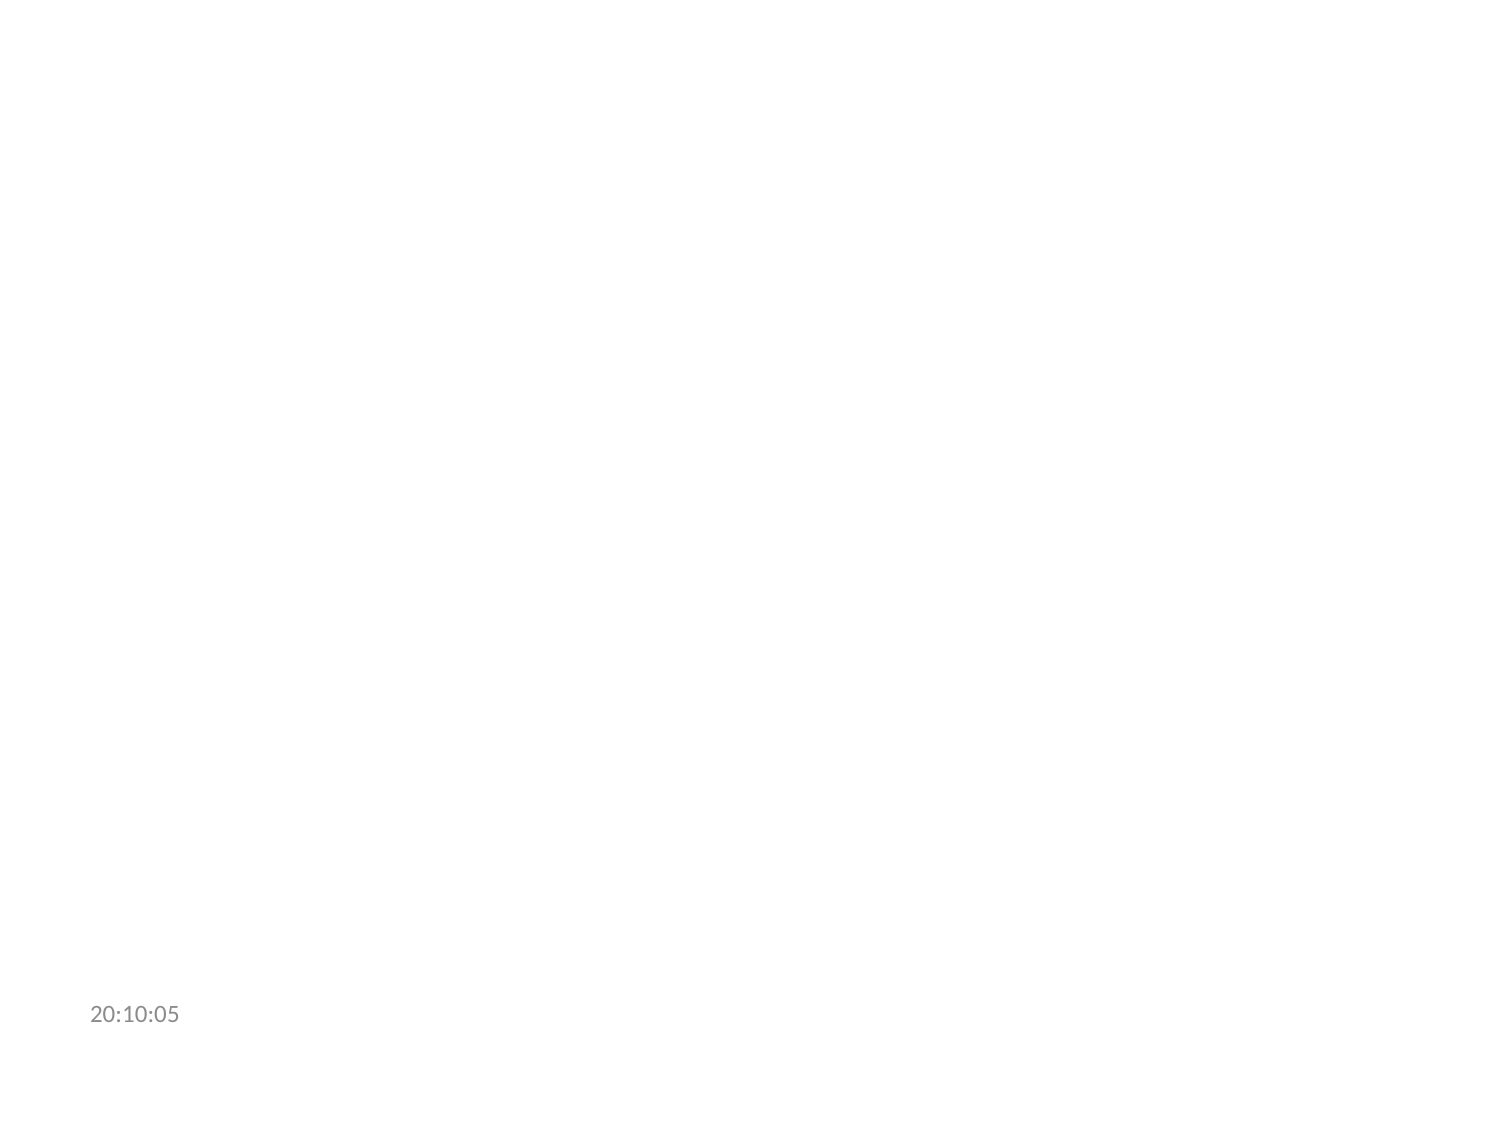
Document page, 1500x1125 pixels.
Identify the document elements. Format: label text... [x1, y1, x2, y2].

text_box 15:35:09 [75, 982, 425, 1043]
